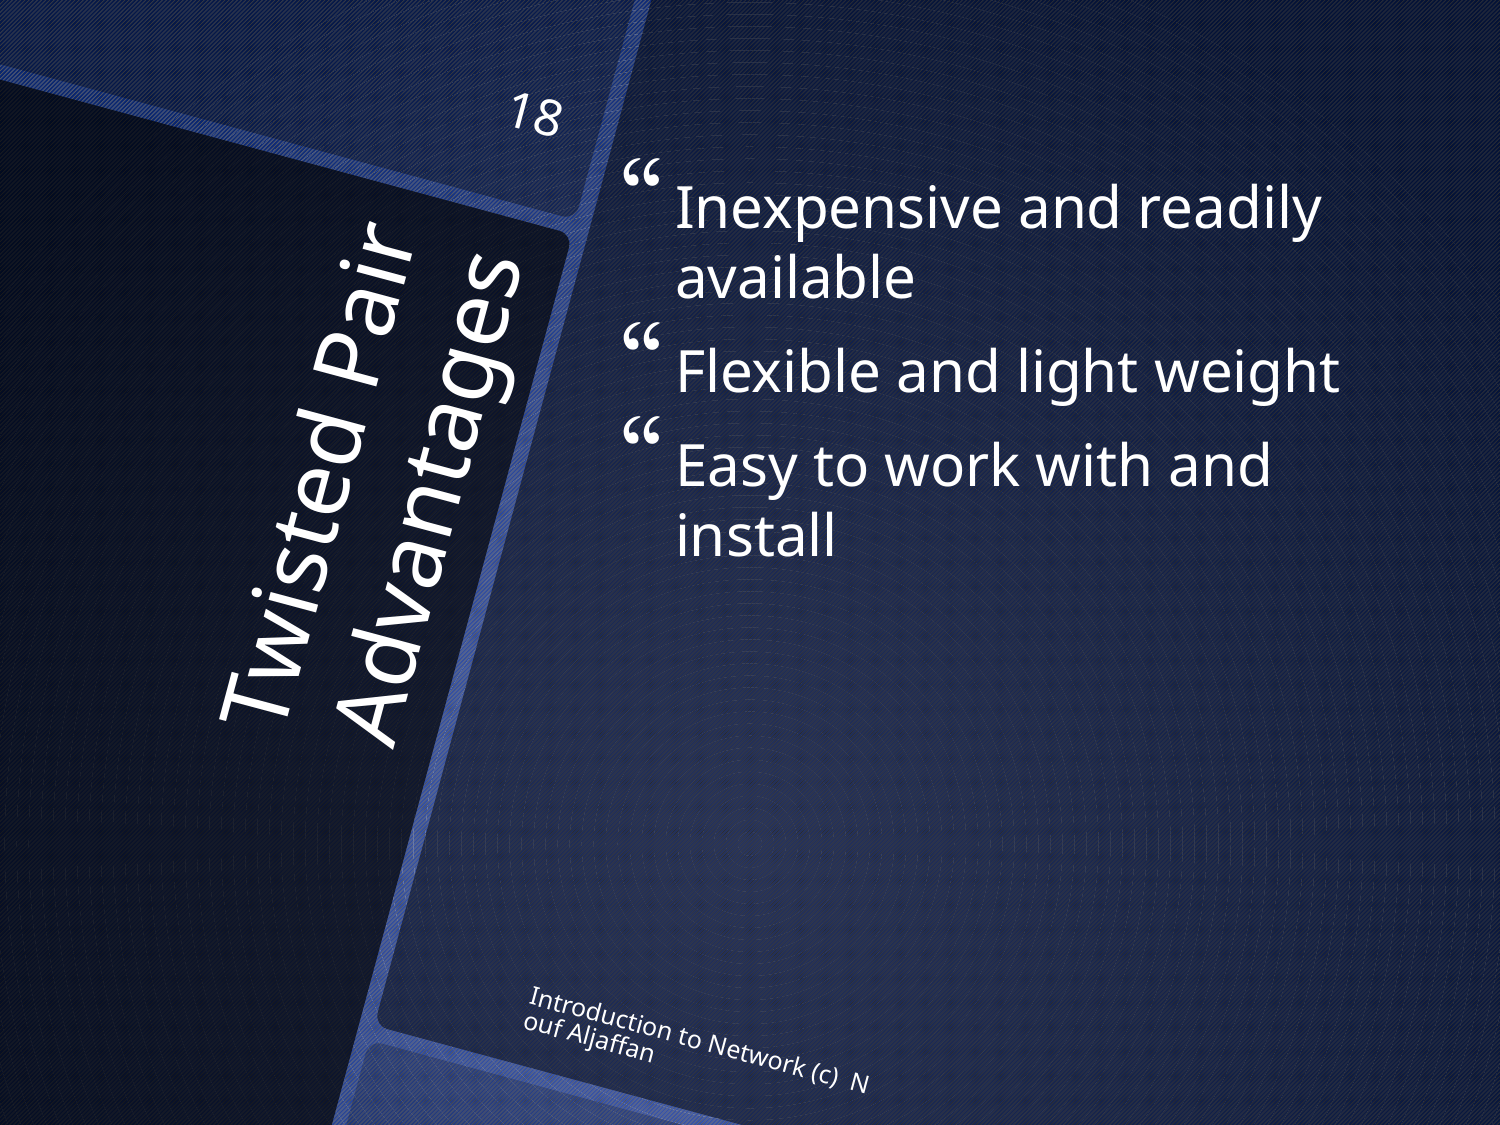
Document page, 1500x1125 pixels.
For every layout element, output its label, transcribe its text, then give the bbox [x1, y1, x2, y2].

list Inexpensive and readily available Flexible and light weight Easy to work with and install [600, 162, 1425, 948]
footer Introduction to Network (c) Nouf Aljaffan [508, 963, 903, 1123]
slide_number 18 [206, 1, 585, 157]
title Twisted Pair Advantages [69, 181, 554, 1056]
